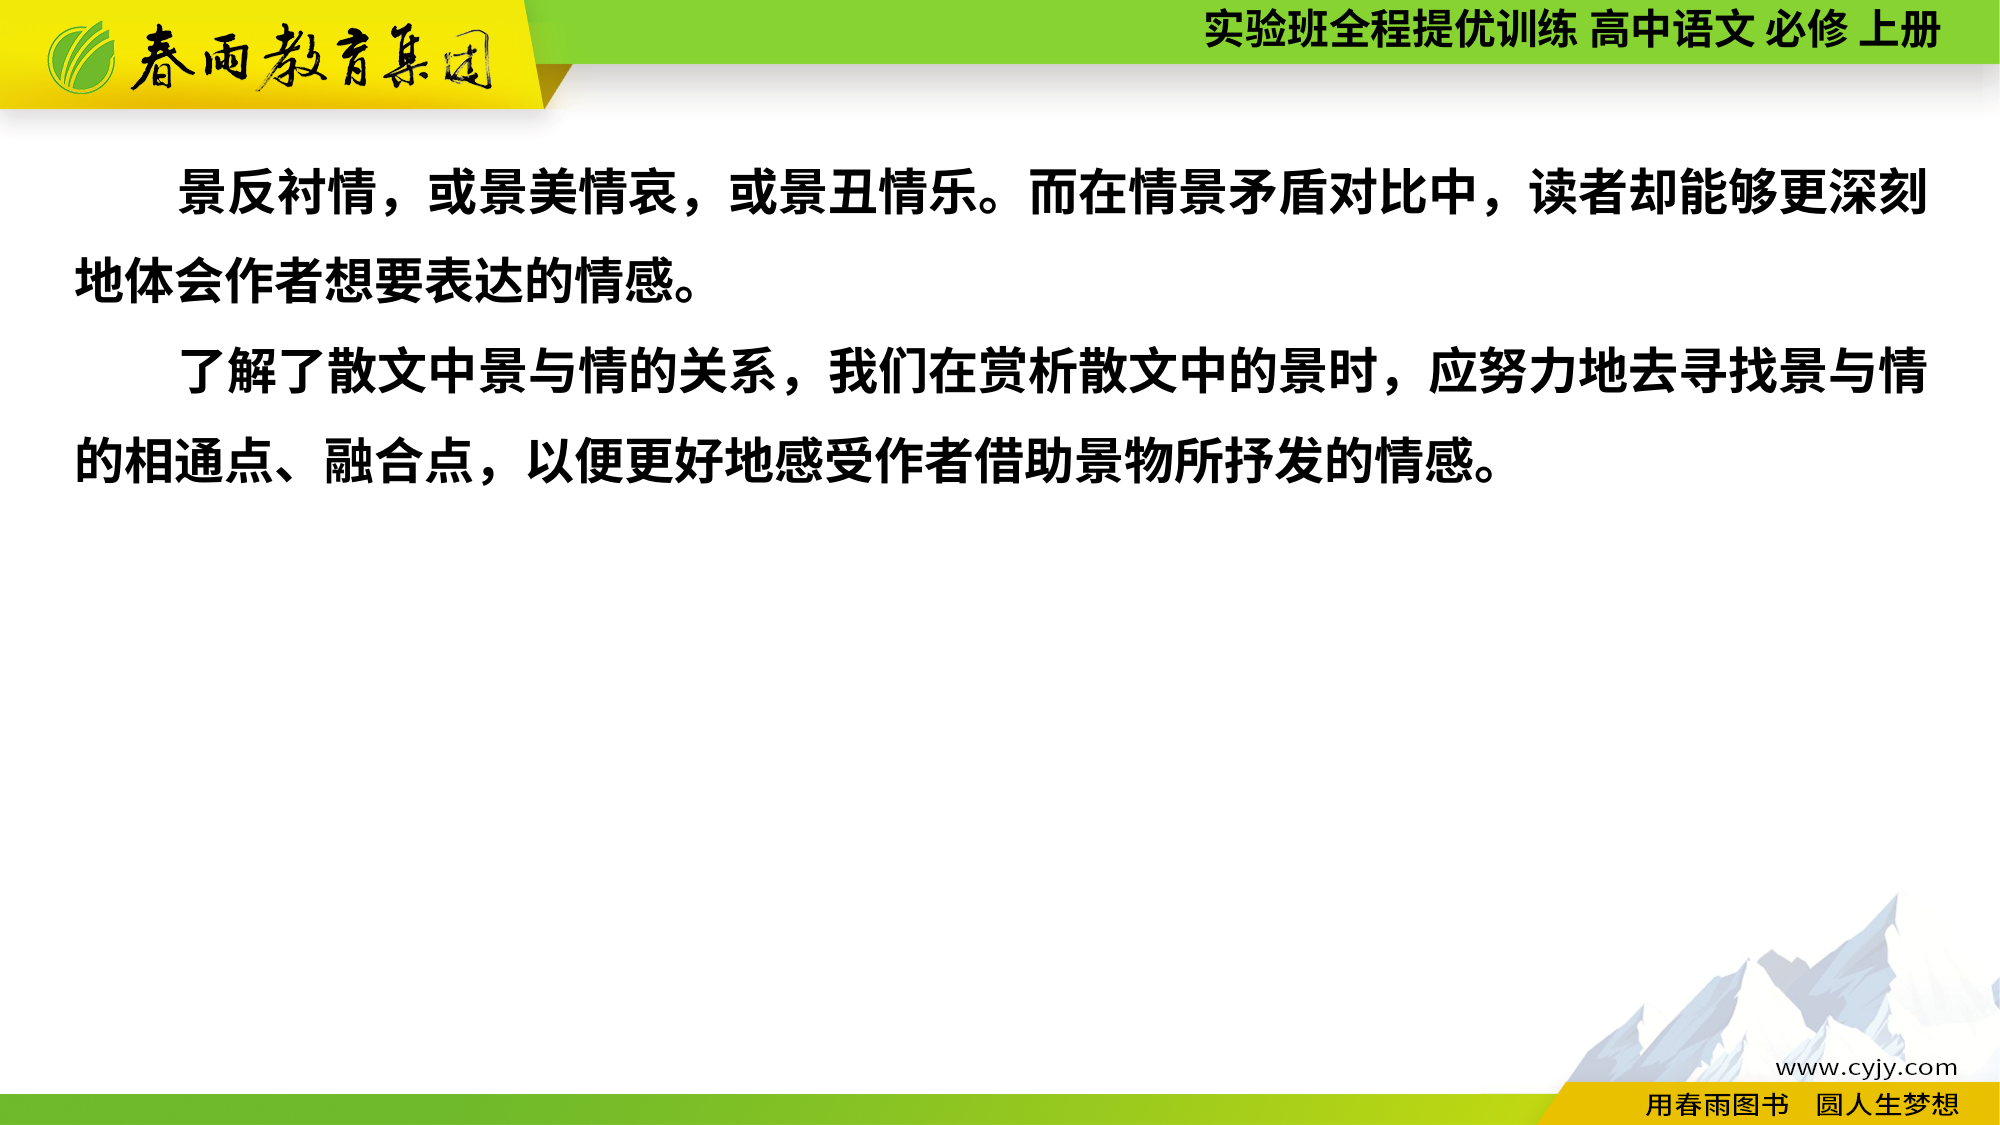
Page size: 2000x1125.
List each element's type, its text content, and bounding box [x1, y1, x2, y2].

picture [0, 0, 2000, 1125]
list 景反衬情，或景美情哀，或景丑情乐。而在情景矛盾对比中，读者却能够更深刻地体会作者想要表达的情感。 了解了散文中景与情的关系，我们在赏析散文中的景时，应努力地去寻找景与情的相通点、融合点，以便更好地感受作者借助景物所抒发的情感。 [59, 122, 1944, 490]
